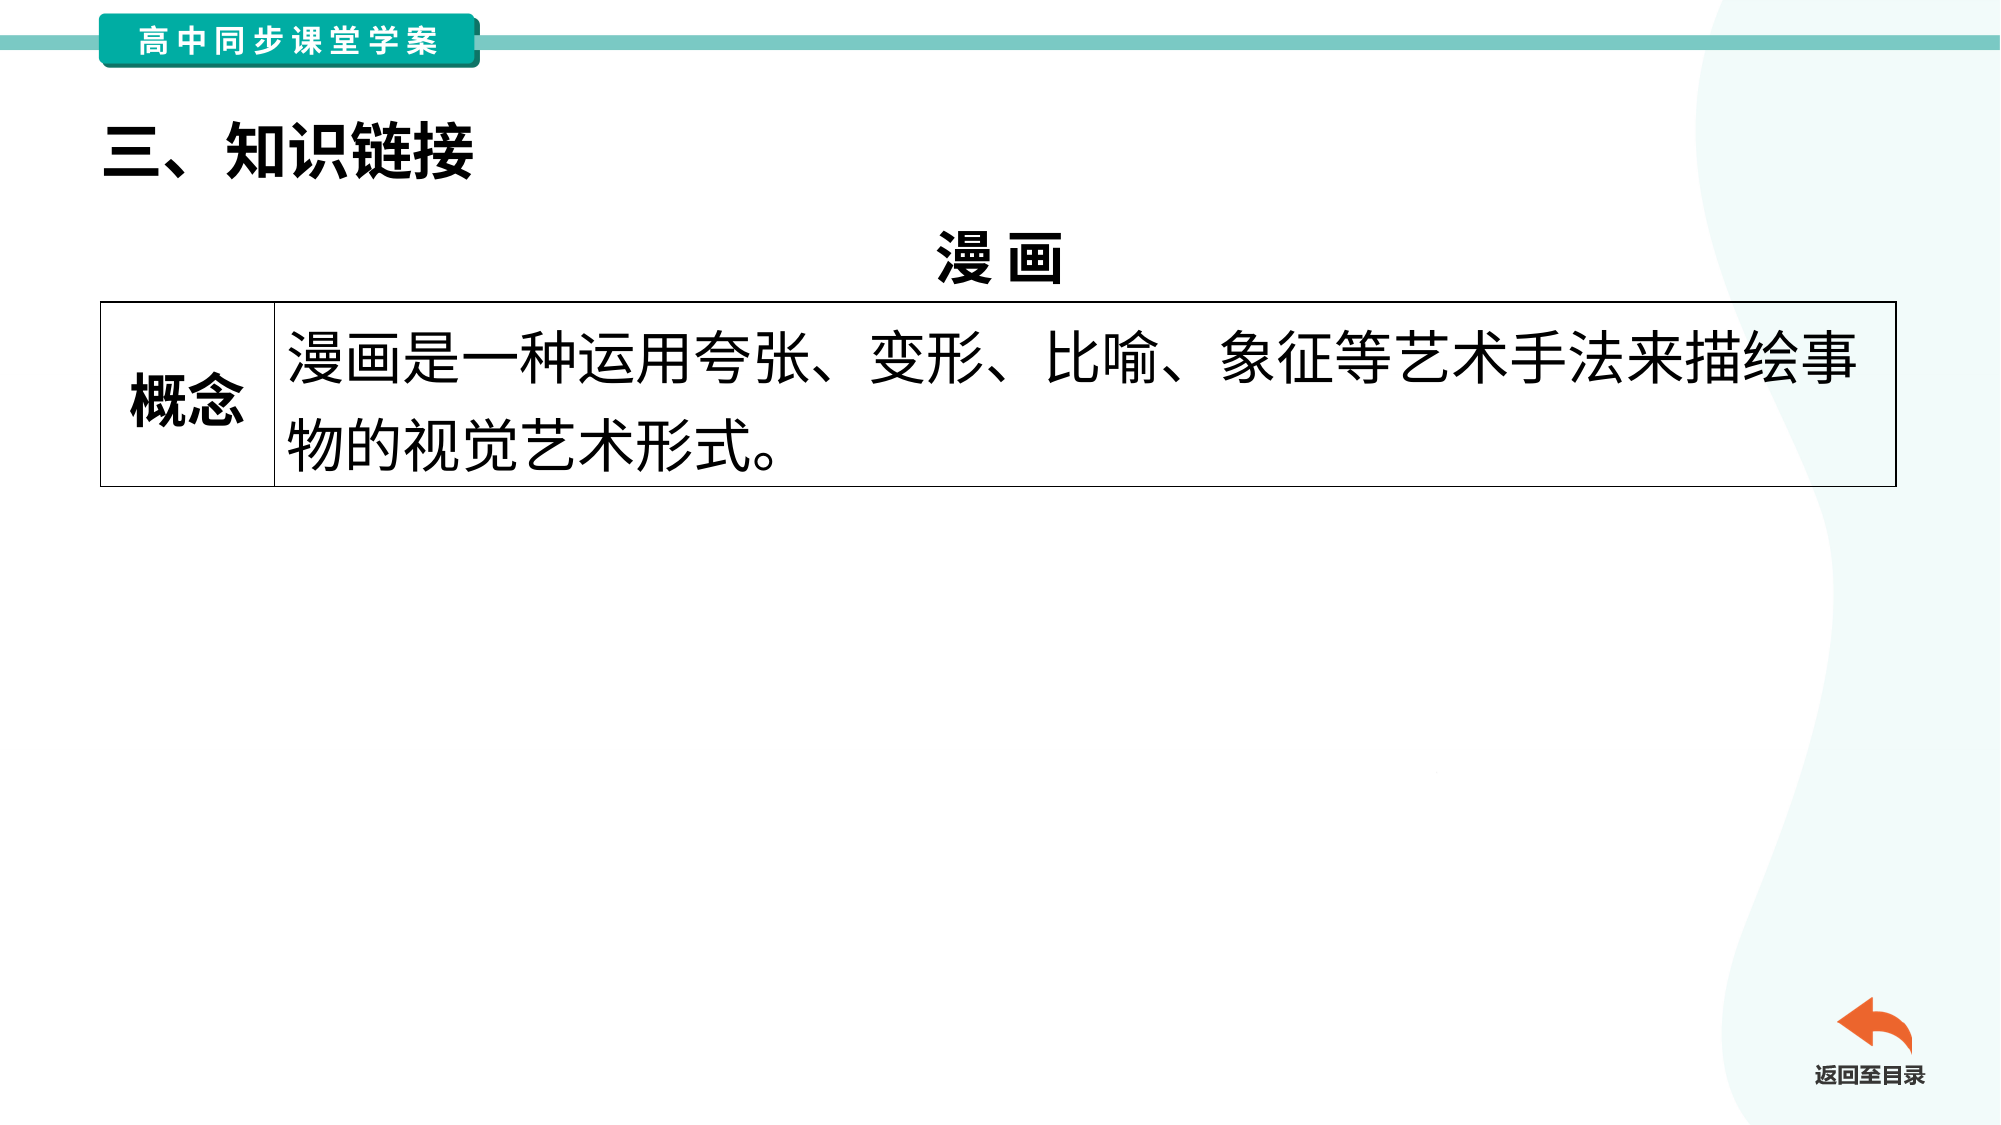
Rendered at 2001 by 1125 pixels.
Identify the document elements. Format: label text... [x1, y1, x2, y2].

table_header 漫画是一种运用夸张、变形、比喻、象征等艺术手法来描绘事 物的视觉艺术形式。 [275, 303, 1895, 486]
text_box 三、知识链接 [100, 76, 1899, 187]
text_box 漫 画 [100, 187, 1899, 280]
table_header 概念 [101, 303, 274, 486]
picture [0, 0, 2000, 1125]
